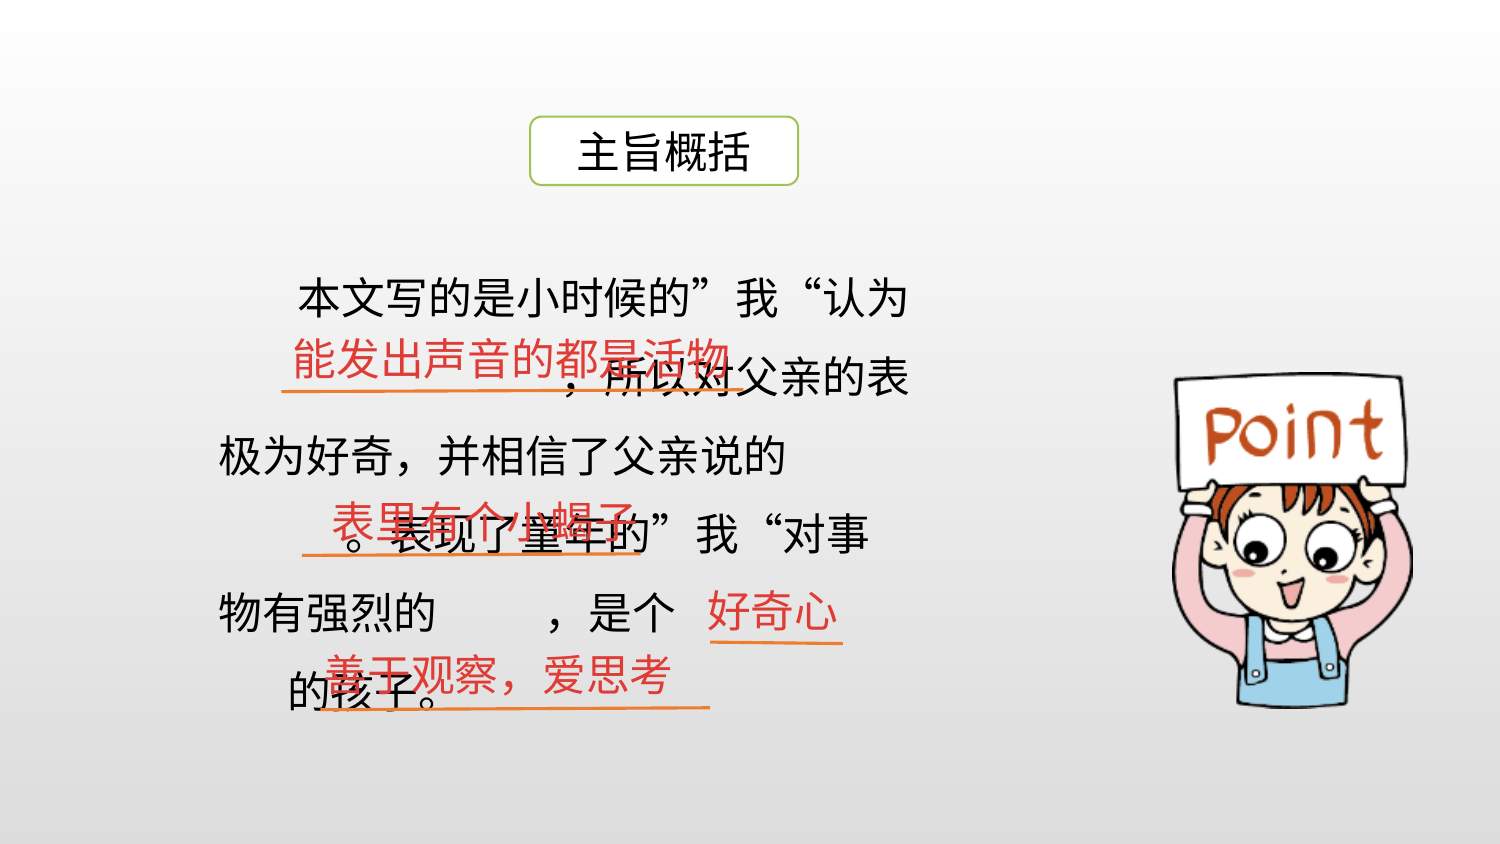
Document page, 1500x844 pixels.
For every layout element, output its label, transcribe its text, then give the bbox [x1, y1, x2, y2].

text_box 本文写的是小时候的”我“认为 ，所以对父亲的表极为好奇，并相信了父亲说的 。表现了童年的”我“对事物有强烈的 ，是个 的孩子。 [207, 239, 925, 723]
text_box 能发出声音的都是活物 [281, 325, 785, 390]
text_box 好奇心 [695, 577, 858, 642]
picture [1172, 372, 1413, 709]
text_box 善于观察，爱思考 [312, 642, 711, 706]
text_box 主旨概括 [529, 115, 800, 187]
text_box 表里有个小蝎子 [320, 489, 660, 554]
